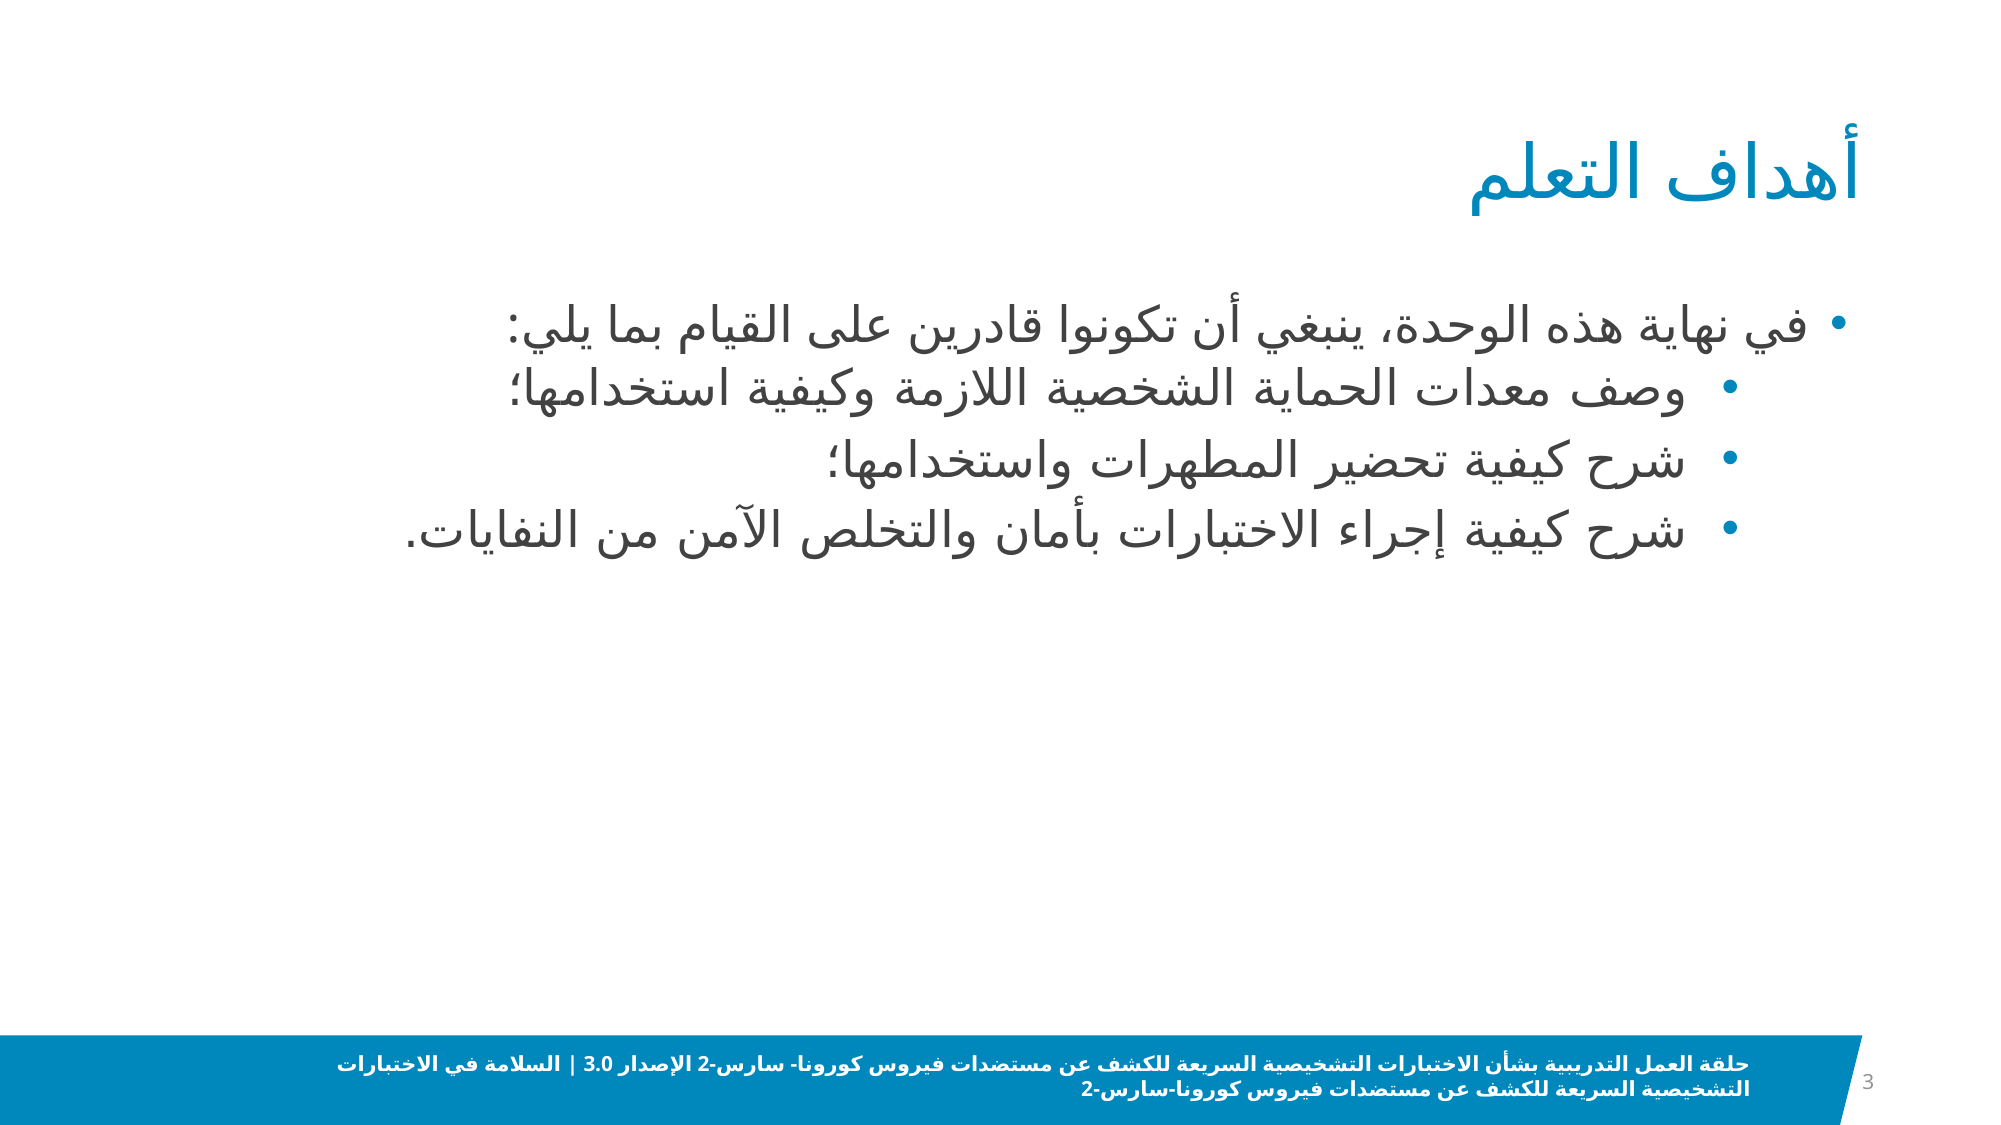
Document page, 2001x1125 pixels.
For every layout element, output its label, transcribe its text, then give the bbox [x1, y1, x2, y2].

title أهداف التعلم [137, 59, 1863, 215]
list في نهاية هذه الوحدة، ينبغي أن تكونوا قادرين على القيام بما يلي: وصف معدات الحماية الشخصية اللازمة وكيفية استخدامها؛ شرح كيفية تحضير المطهرات واستخدامها؛ شرح كيفية إجراء الاختبارات بأمان والتخلص الآمن من النفايات. [137, 284, 1863, 1014]
slide_number 3 [1862, 1035, 1947, 1125]
footer حلقة العمل التدريبية بشأن الاختبارات التشخيصية السريعة للكشف عن مستضدات فيروس كورونا- سارس-2 الإصدار 3.0 | السلامة في الاختبارات التشخيصية السريعة للكشف عن مستضدات فيروس كورونا-سارس-2 [249, 1047, 1751, 1125]
